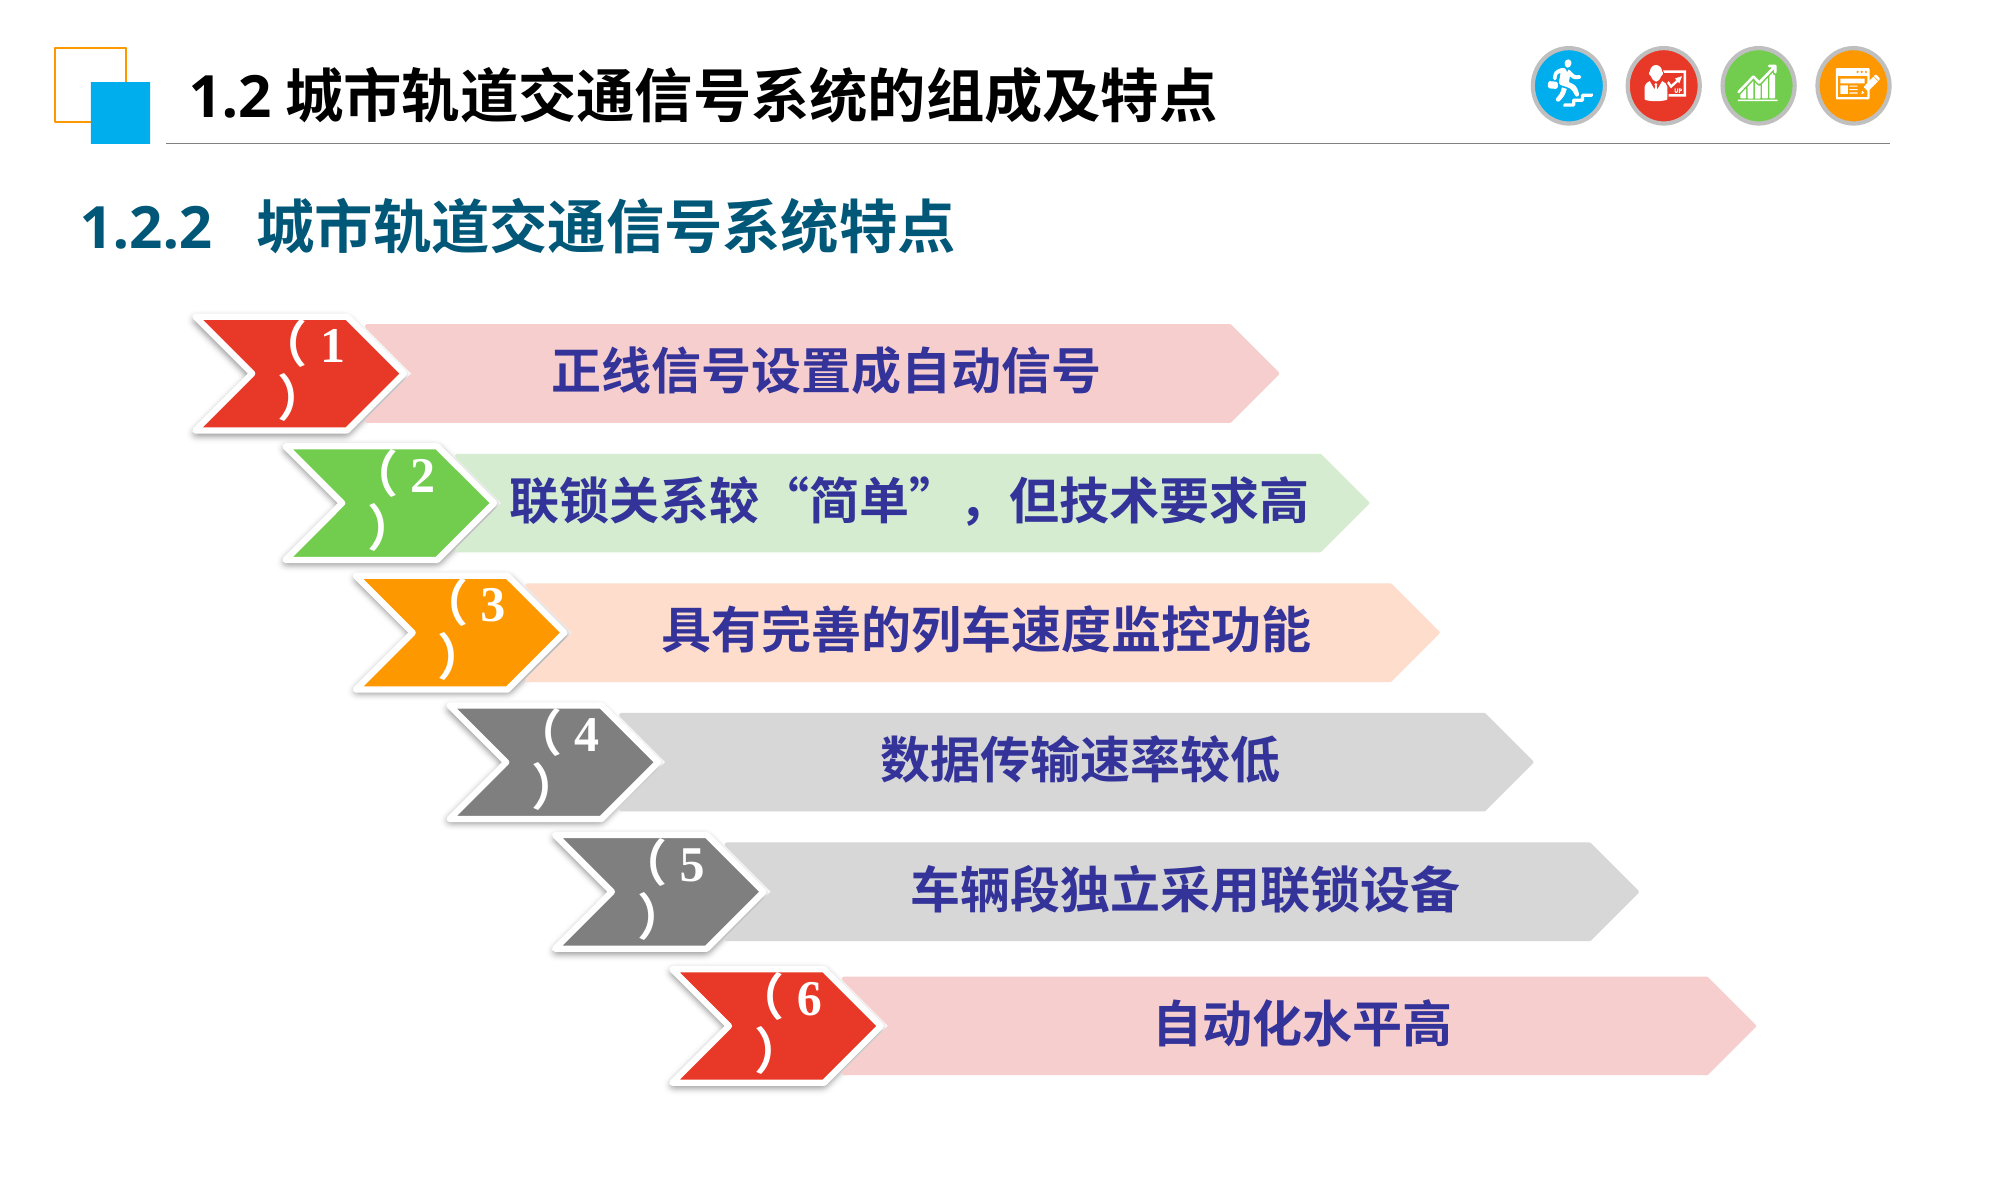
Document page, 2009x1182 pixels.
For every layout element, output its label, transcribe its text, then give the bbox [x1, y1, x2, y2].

text_box 1.2城市轨道交通信号系统的组成及特点 [173, 51, 1233, 137]
text_box 1.2.2 城市轨道交通信号系统特点 [59, 180, 977, 271]
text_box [671, 969, 1755, 1084]
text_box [449, 705, 1532, 820]
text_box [554, 834, 1637, 949]
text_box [355, 575, 1438, 690]
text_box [285, 446, 1368, 561]
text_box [195, 316, 1278, 431]
